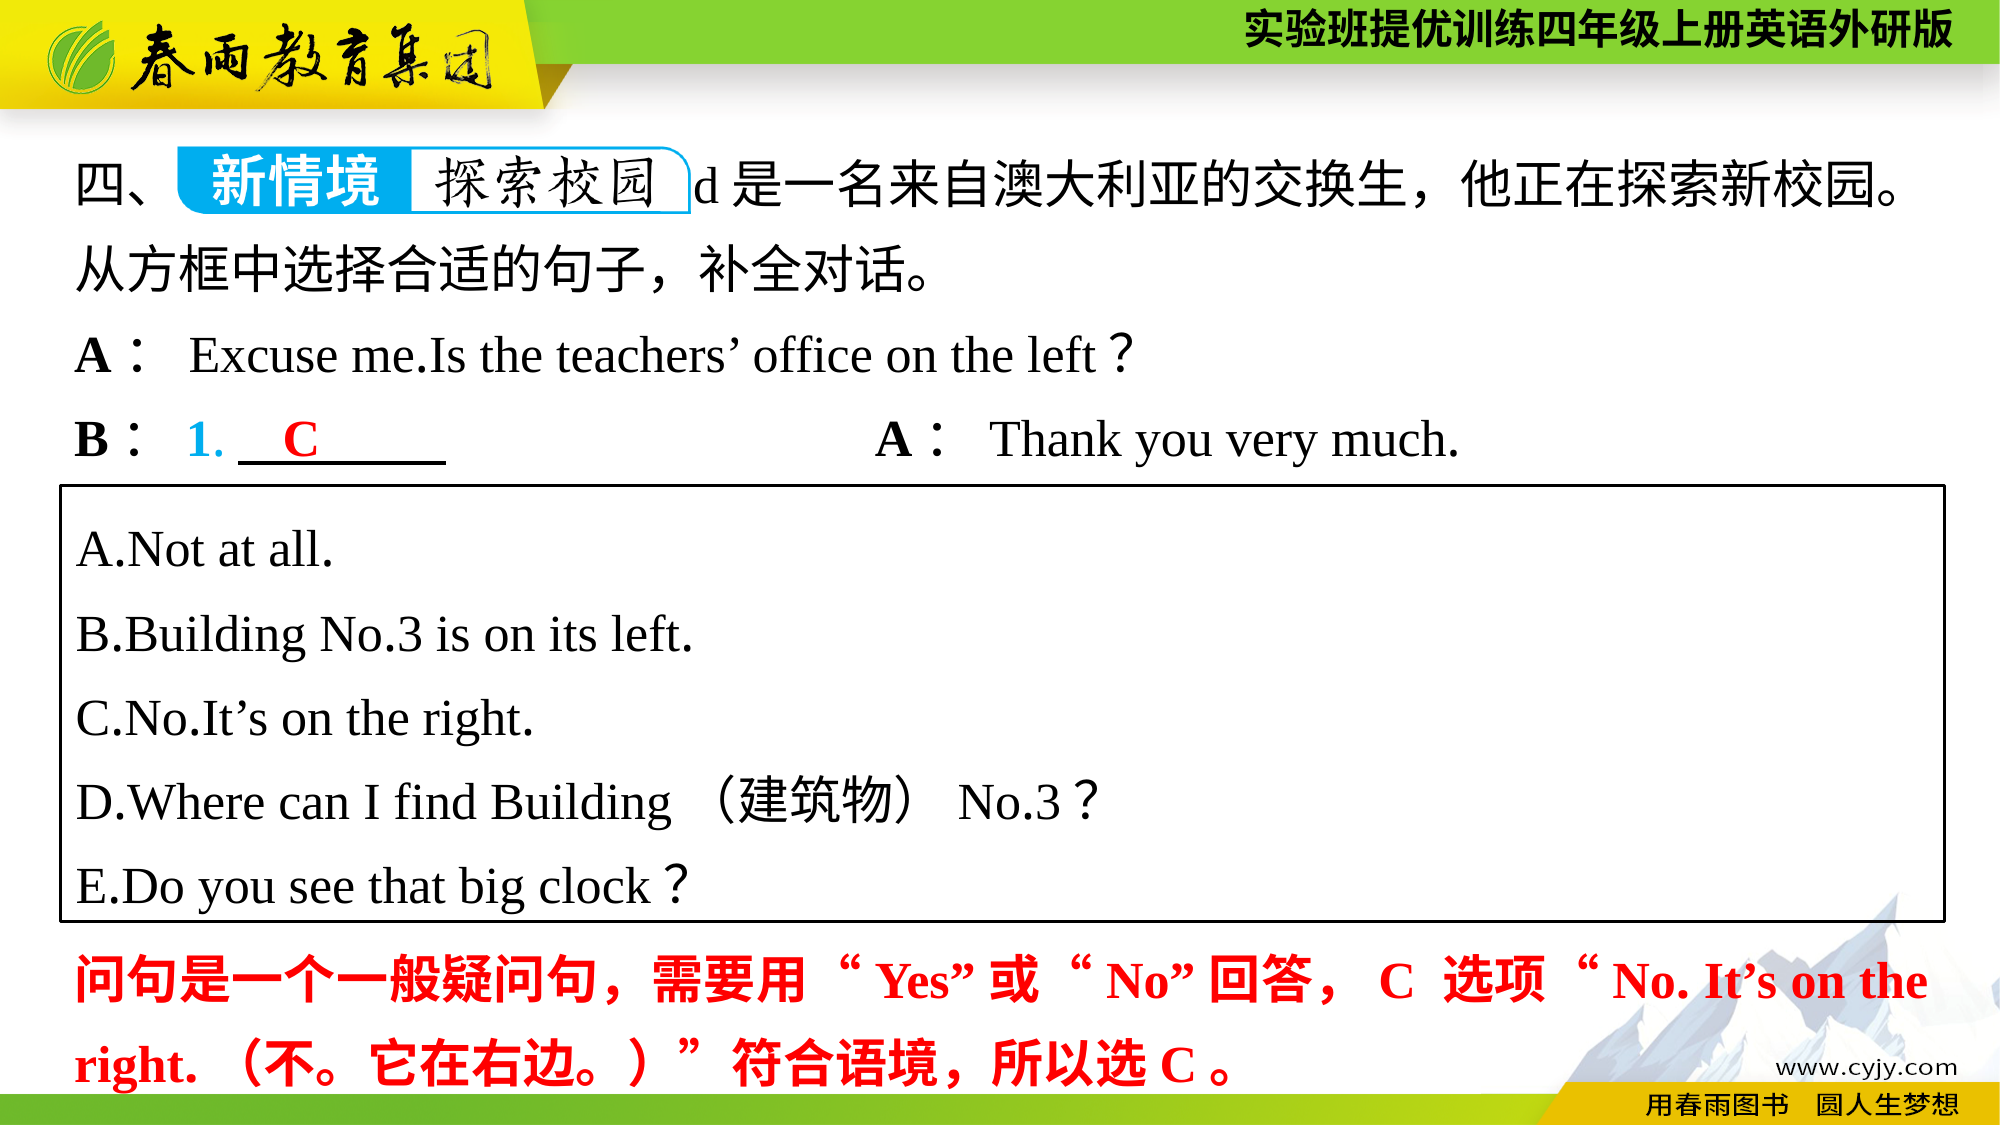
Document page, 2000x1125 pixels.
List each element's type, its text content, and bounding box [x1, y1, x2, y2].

text_box 问句是一个一般疑问句，需要用“Yes”或“No”回答，C 选项“No. It’s on the right.（不。它在右边。）”符合语境，所以选C。 [59, 916, 1944, 1101]
text_box C [267, 374, 336, 474]
list 四、 David是一名来自澳大利亚的交换生，他正在探索新校园。从方框中选择合适的句子，补全对话。 A：Excuse me.Is the teachers’ office on the left？ B：1. A：Thank you very much. [59, 122, 1944, 479]
text_box A.Not at all. B.Building No.3 is on its left. C.No.It’s on the right. D.Where can I find Building（建筑物）No.3？ E.Do you see that big clock？ [60, 485, 1945, 922]
picture [0, 0, 2000, 1125]
